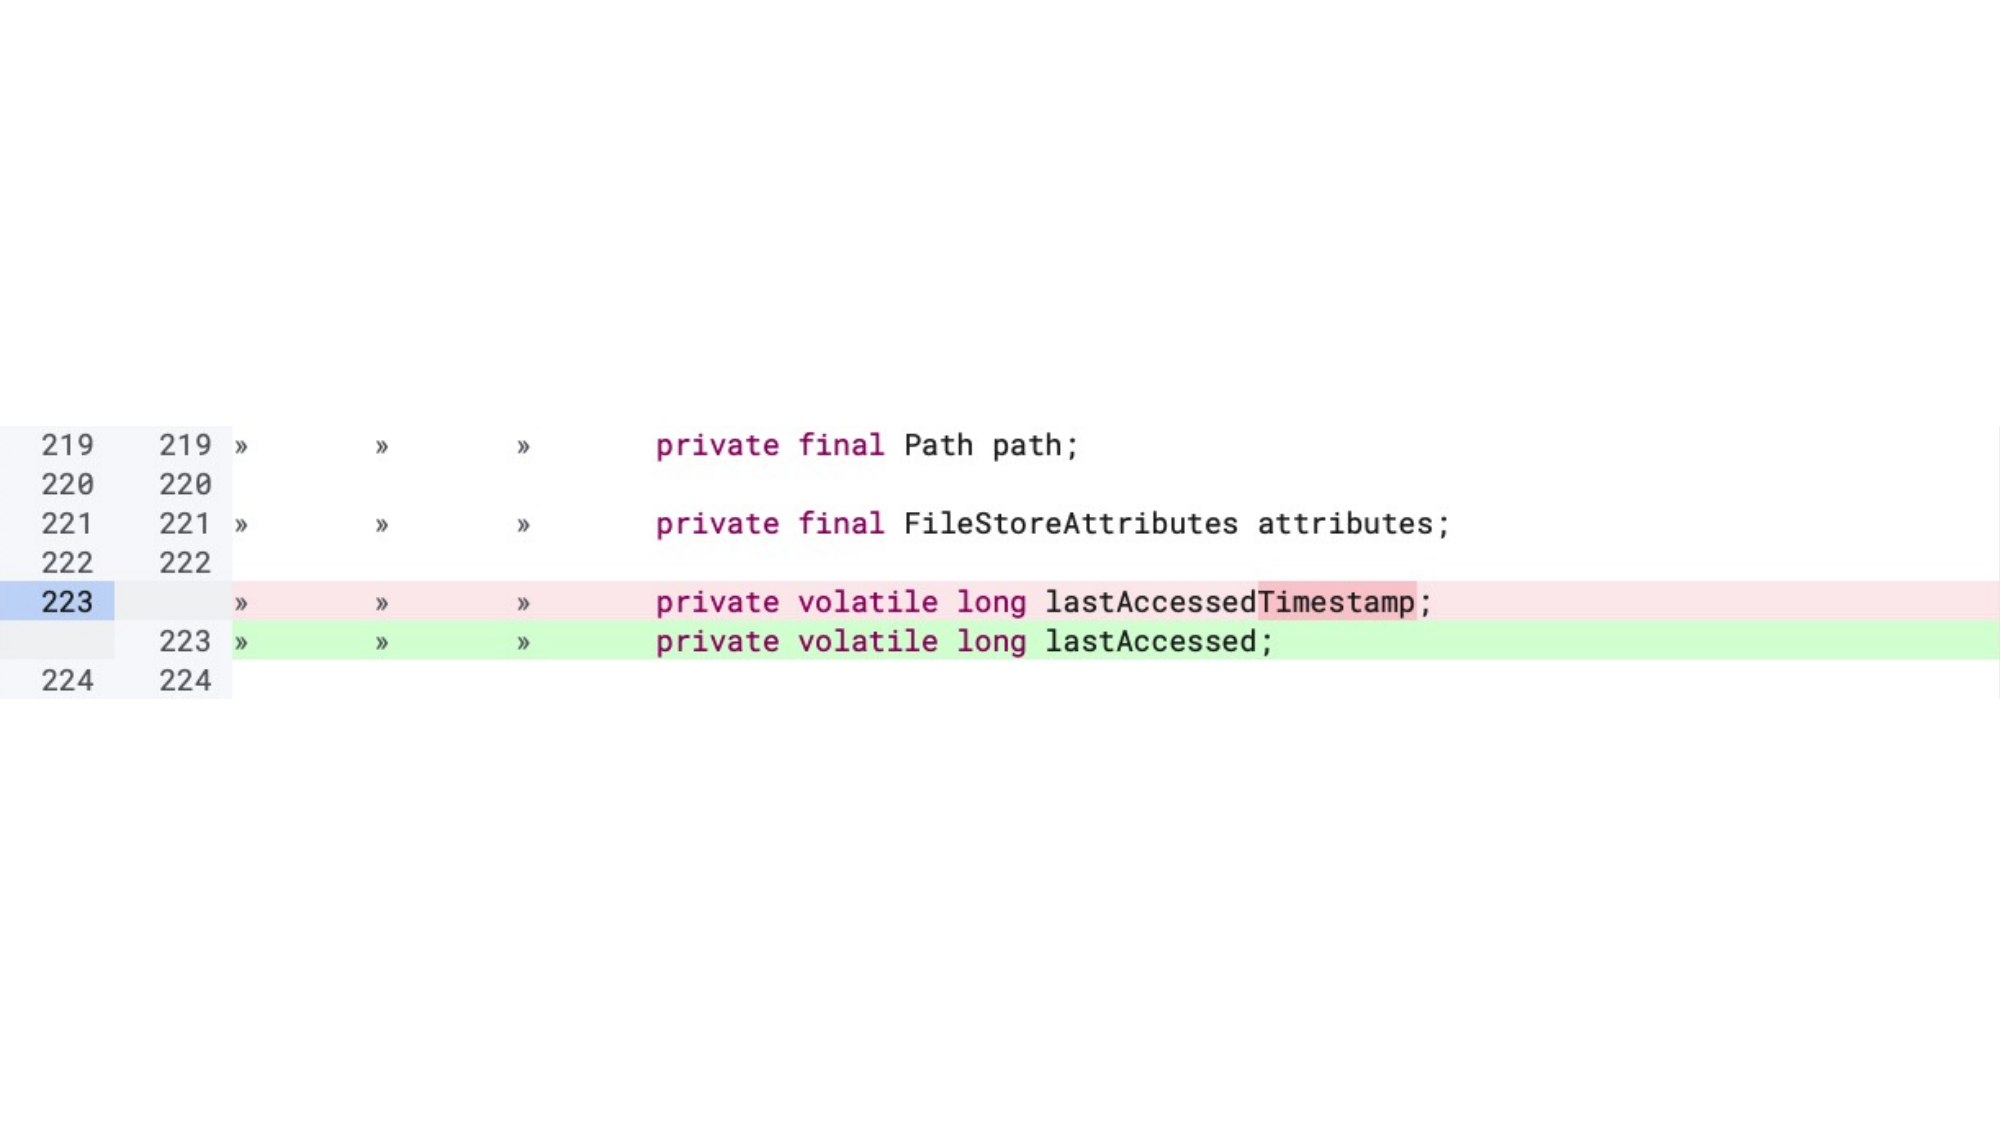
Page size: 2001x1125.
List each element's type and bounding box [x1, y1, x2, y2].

picture [0, 426, 2000, 699]
